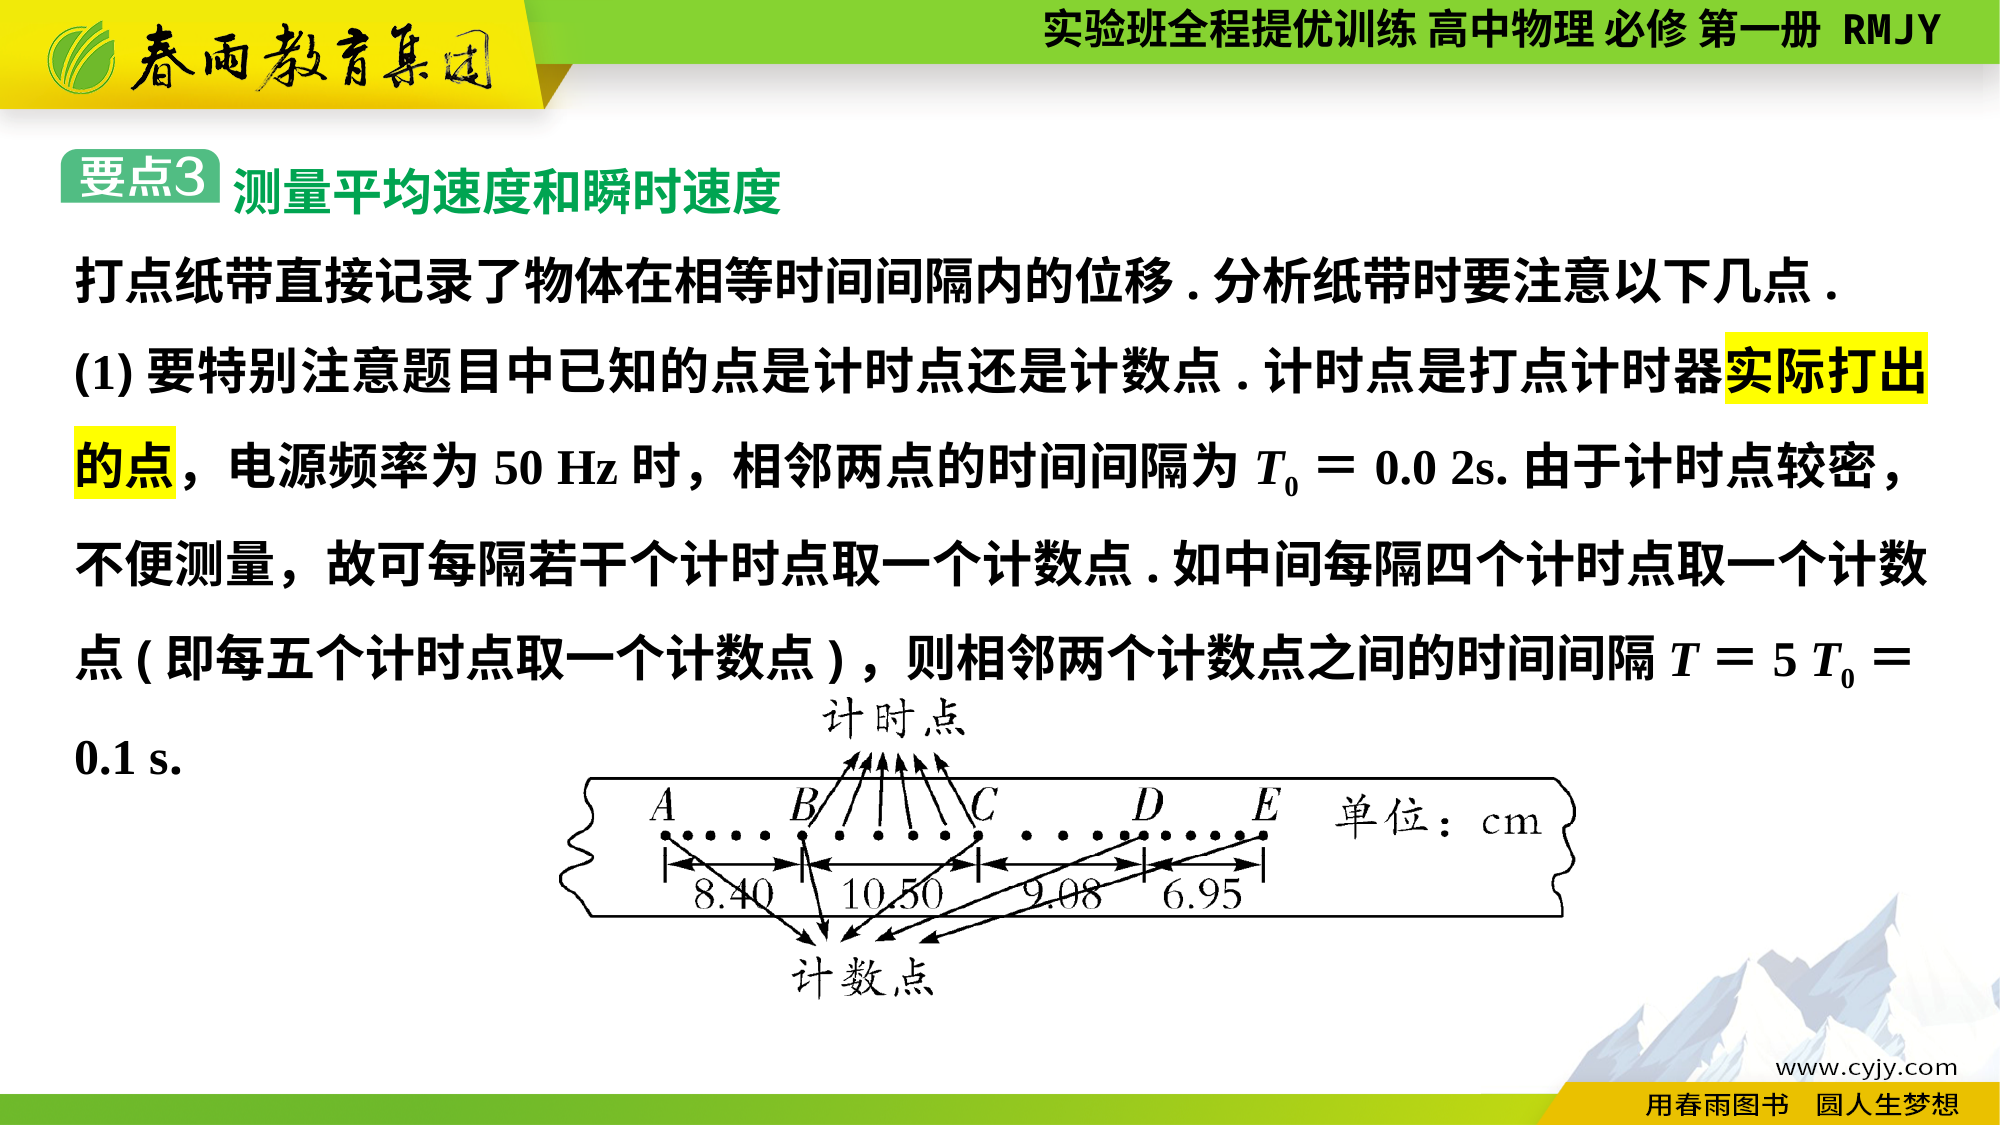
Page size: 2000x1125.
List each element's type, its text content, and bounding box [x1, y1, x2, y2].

list 测量平均速度和瞬时速度 打点纸带直接记录了物体在相等时间间隔内的位移.分析纸带时要注意以下几点. (1)要特别注意题目中已知的点是计时点还是计数点.计时点是打点计时器实际打出的点，电源频率为50 Hz时，相邻两点的时间间隔为T0＝0.0 2s.由于计时点较密，不便测量，故可每隔若干个计时点取一个计数点.如中间每隔四个计时点取一个计数点(即每五个计时点取一个计数点)，则相邻两个计数点之间的时间间隔T＝5 T0＝0.1 s. [59, 122, 1944, 683]
picture [0, 0, 2000, 1125]
